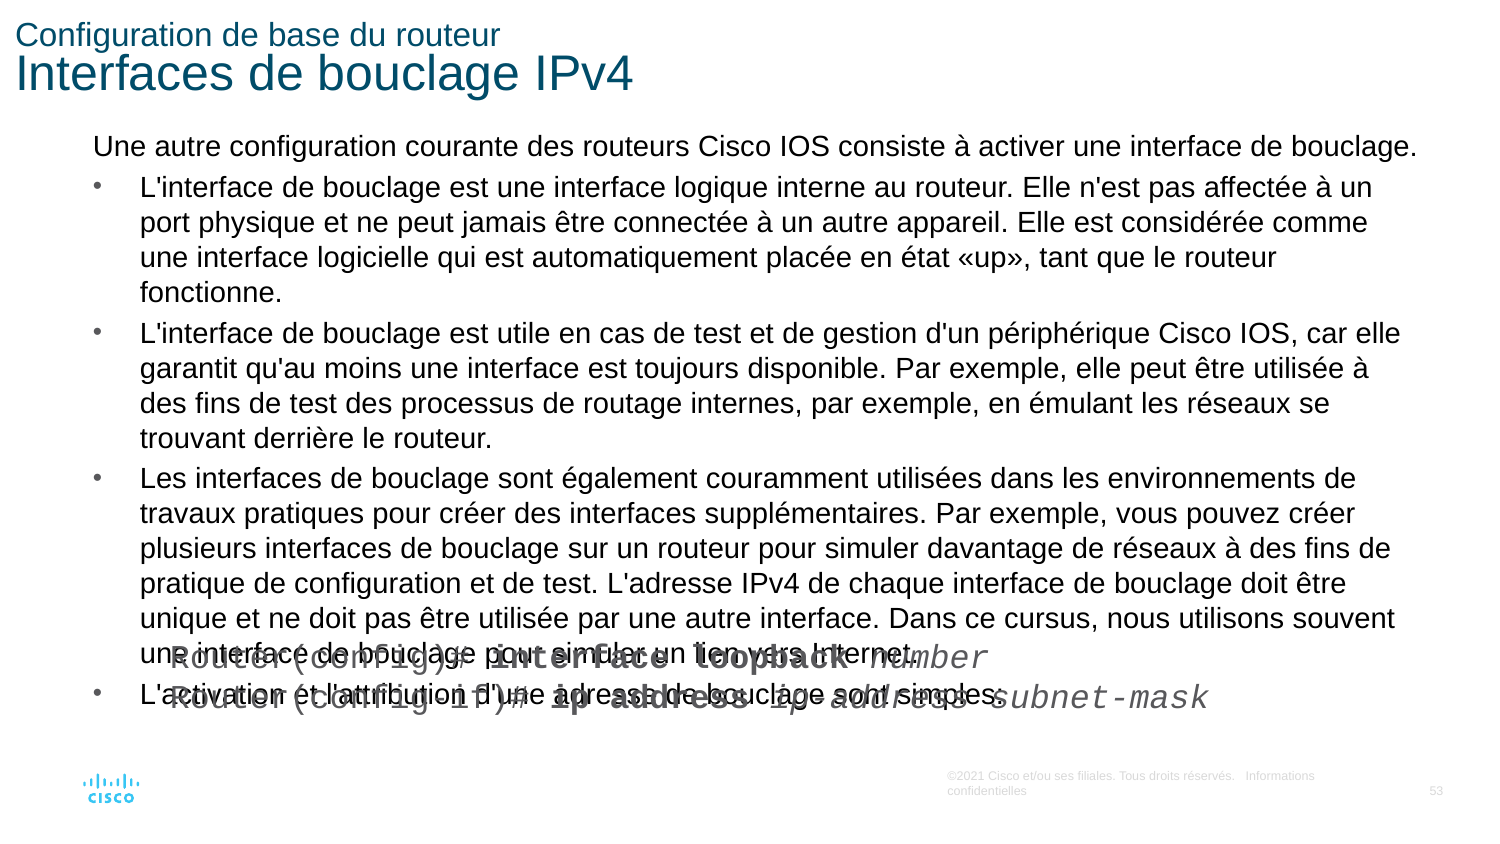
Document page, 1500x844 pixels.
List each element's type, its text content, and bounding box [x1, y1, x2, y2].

list Une autre configuration courante des routeurs Cisco IOS consiste à activer une interface de bouclage. L'interface de bouclage est une interface logique interne au routeur. Elle n'est pas affectée à un port physique et ne peut jamais être connectée à un autre appareil. Elle est considérée comme une interface logicielle qui est automatiquement placée en état «up», tant que le routeur fonctionne. L'interface de bouclage est utile en cas de test et de gestion d'un périphérique Cisco IOS, car elle garantit qu'au moins une interface est toujours disponible. Par exemple, elle peut être utilisée à des fins de test des processus de routage internes, par exemple, en émulant les réseaux se trouvant derrière le routeur. Les interfaces de bouclage sont également couramment utilisées dans les environnements de travaux pratiques pour créer des interfaces supplémentaires. Par exemple, vous pouvez créer plusieurs interfaces de bouclage sur un routeur pour simuler davantage de réseaux à des fins de pratique de configuration et de test. L'adresse IPv4 de chaque interface de bouclage doit être unique et ne doit pas être utilisée par une autre interface. Dans ce cursus, nous utilisons souvent une interface de bouclage pour simuler un lien vers Internet. L'activation et l'attribution d'une adresse de bouclage sont simples: [77, 120, 1437, 726]
title Configuration de base du routeur Interfaces de bouclage IPv4 [0, 0, 1369, 121]
text_box Router(config)# interface loopback number Router(config-if)# ip address ip-address subnet-mask [155, 627, 1437, 723]
